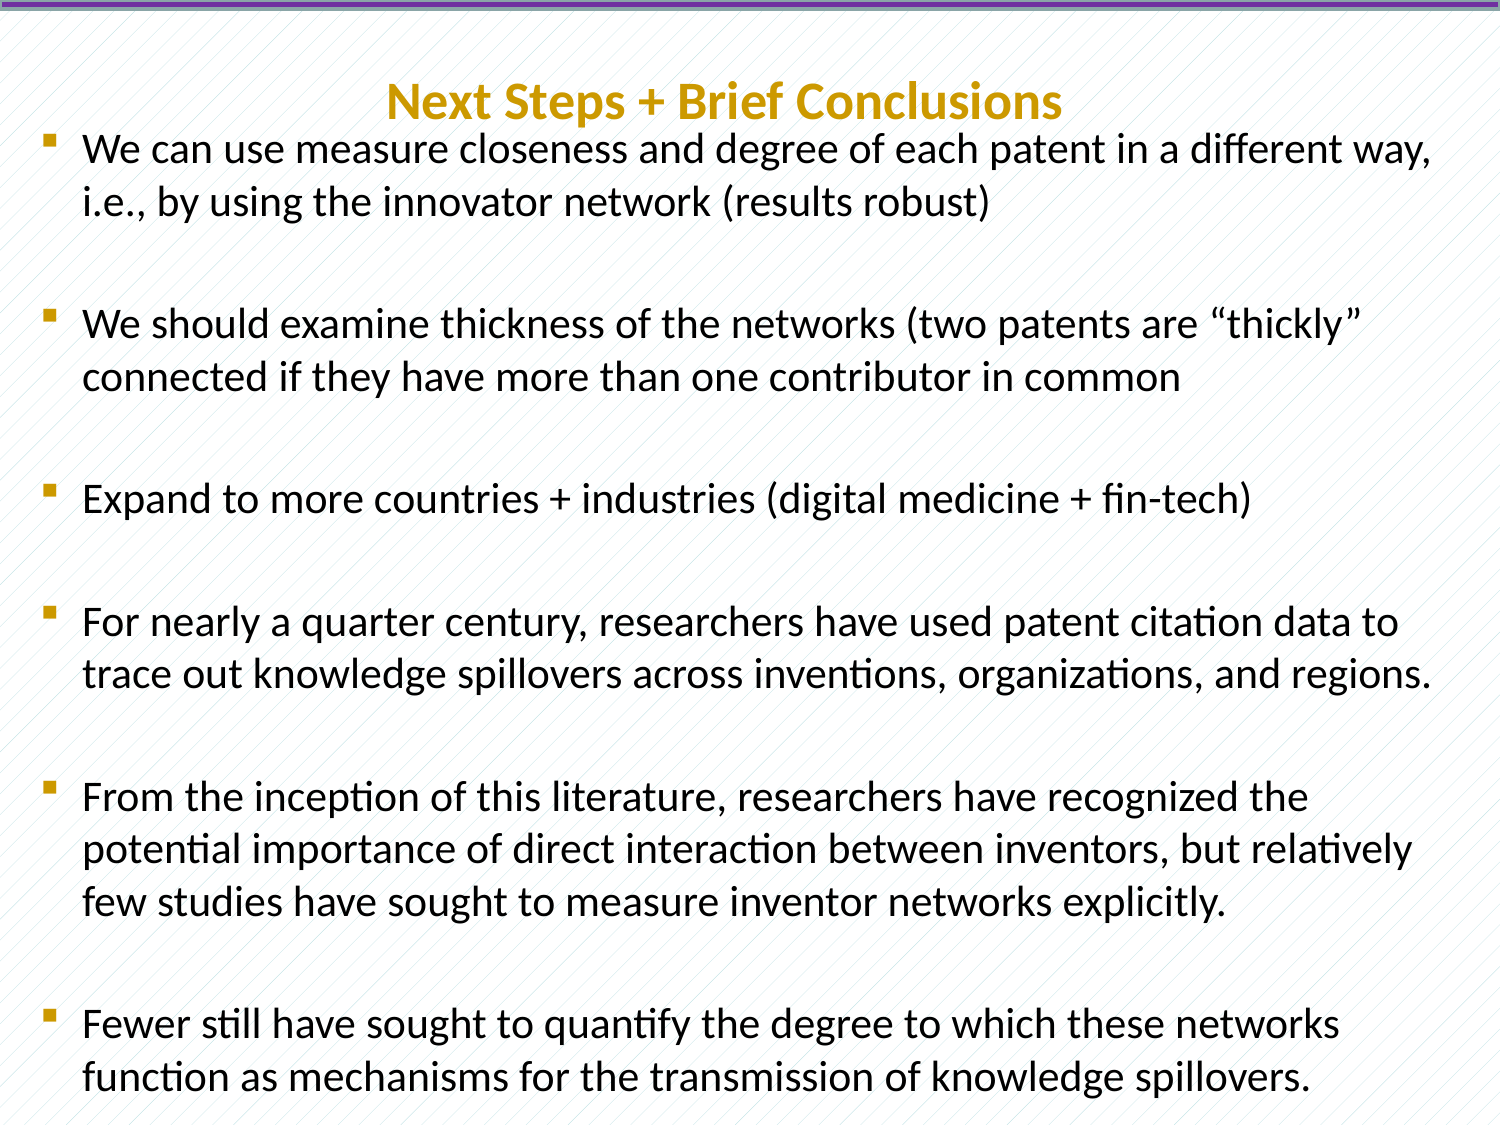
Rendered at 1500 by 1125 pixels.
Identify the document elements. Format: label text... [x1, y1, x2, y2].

list We can use measure closeness and degree of each patent in a different way, i.e., by using the innovator network (results robust) We should examine thickness of the networks (two patents are “thickly” connected if they have more than one contributor in common Expand to more countries + industries (digital medicine + fin-tech) For nearly a quarter century, researchers have used patent citation data to trace out knowledge spillovers across inventions, organizations, and regions. From the inception of this literature, researchers have recognized the potential importance of direct interaction between inventors, but relatively few studies have sought to measure inventor networks explicitly. Fewer still have sought to quantify the degree to which these networks function as mechanisms for the transmission of knowledge spillovers. [24, 112, 1461, 900]
title Next Steps + Brief Conclusions [50, 50, 1400, 112]
